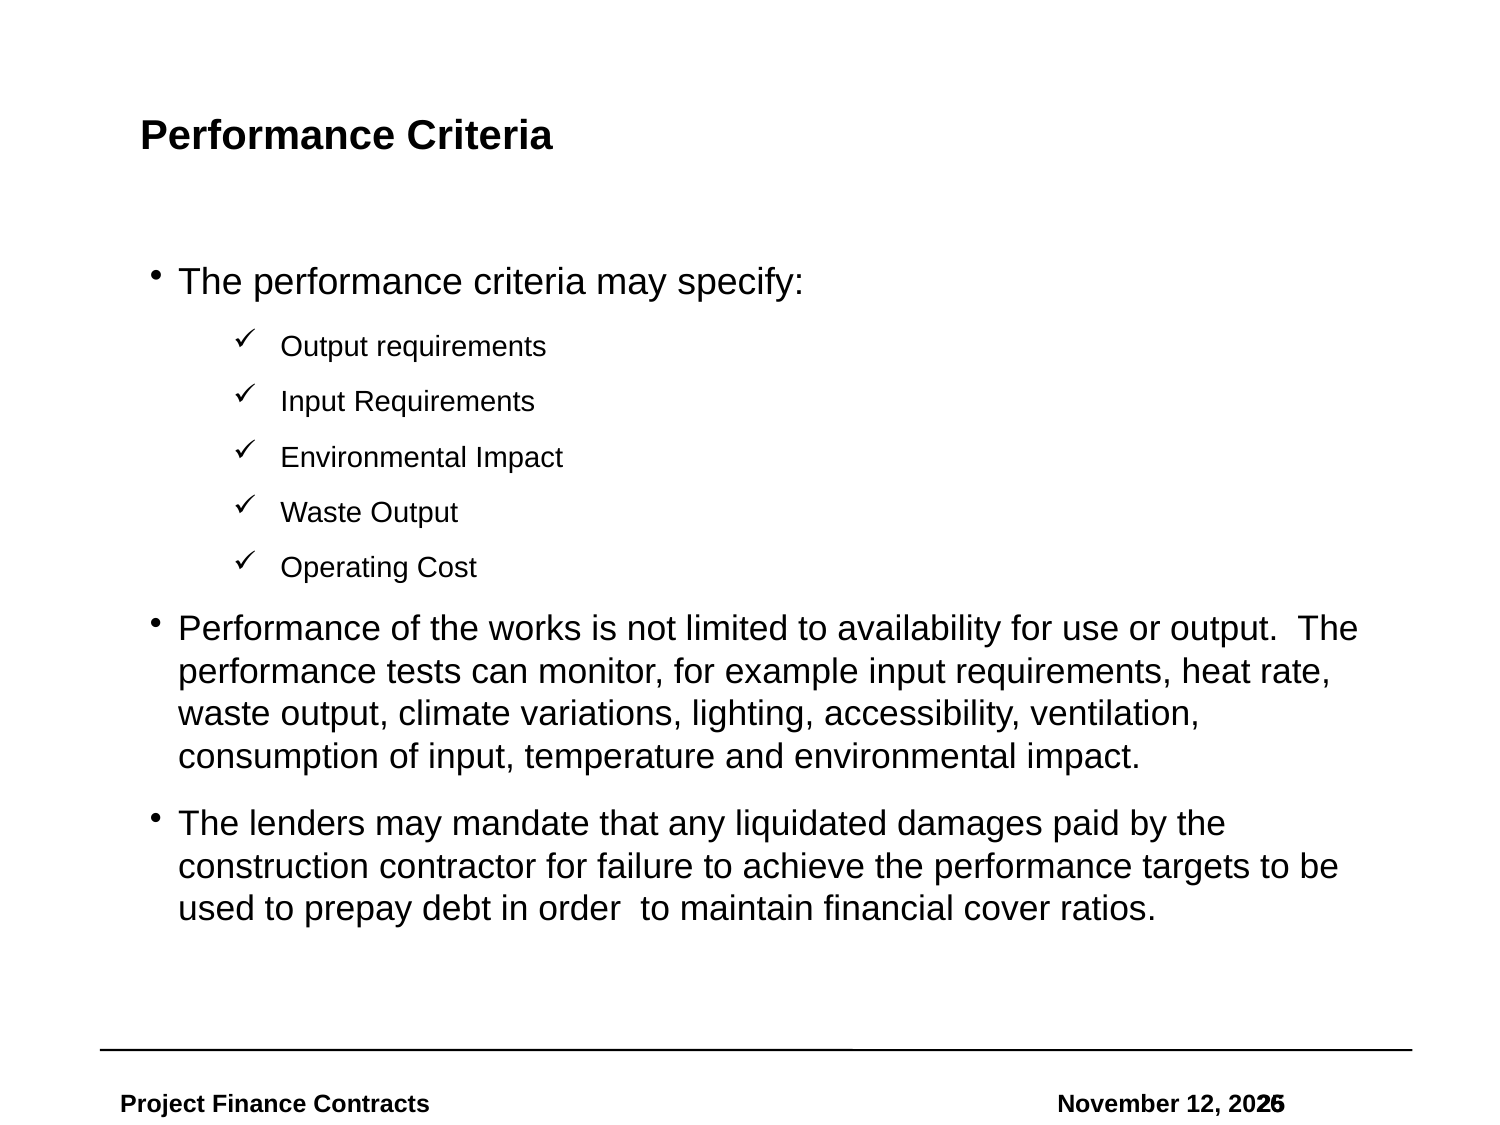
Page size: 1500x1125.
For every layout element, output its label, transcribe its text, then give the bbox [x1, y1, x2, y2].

list The performance criteria may specify: Output requirements Input Requirements Environmental Impact Waste Output Operating Cost Performance of the works is not limited to availability for use or output. The performance tests can monitor, for example input requirements, heat rate, waste output, climate variations, lighting, accessibility, ventilation, consumption of input, temperature and environmental impact. The lenders may mandate that any liquidated damages paid by the construction contractor for failure to achieve the performance targets to be used to prepay debt in order to maintain financial cover ratios. [124, 249, 1376, 1001]
title Performance Criteria [124, 99, 1288, 226]
